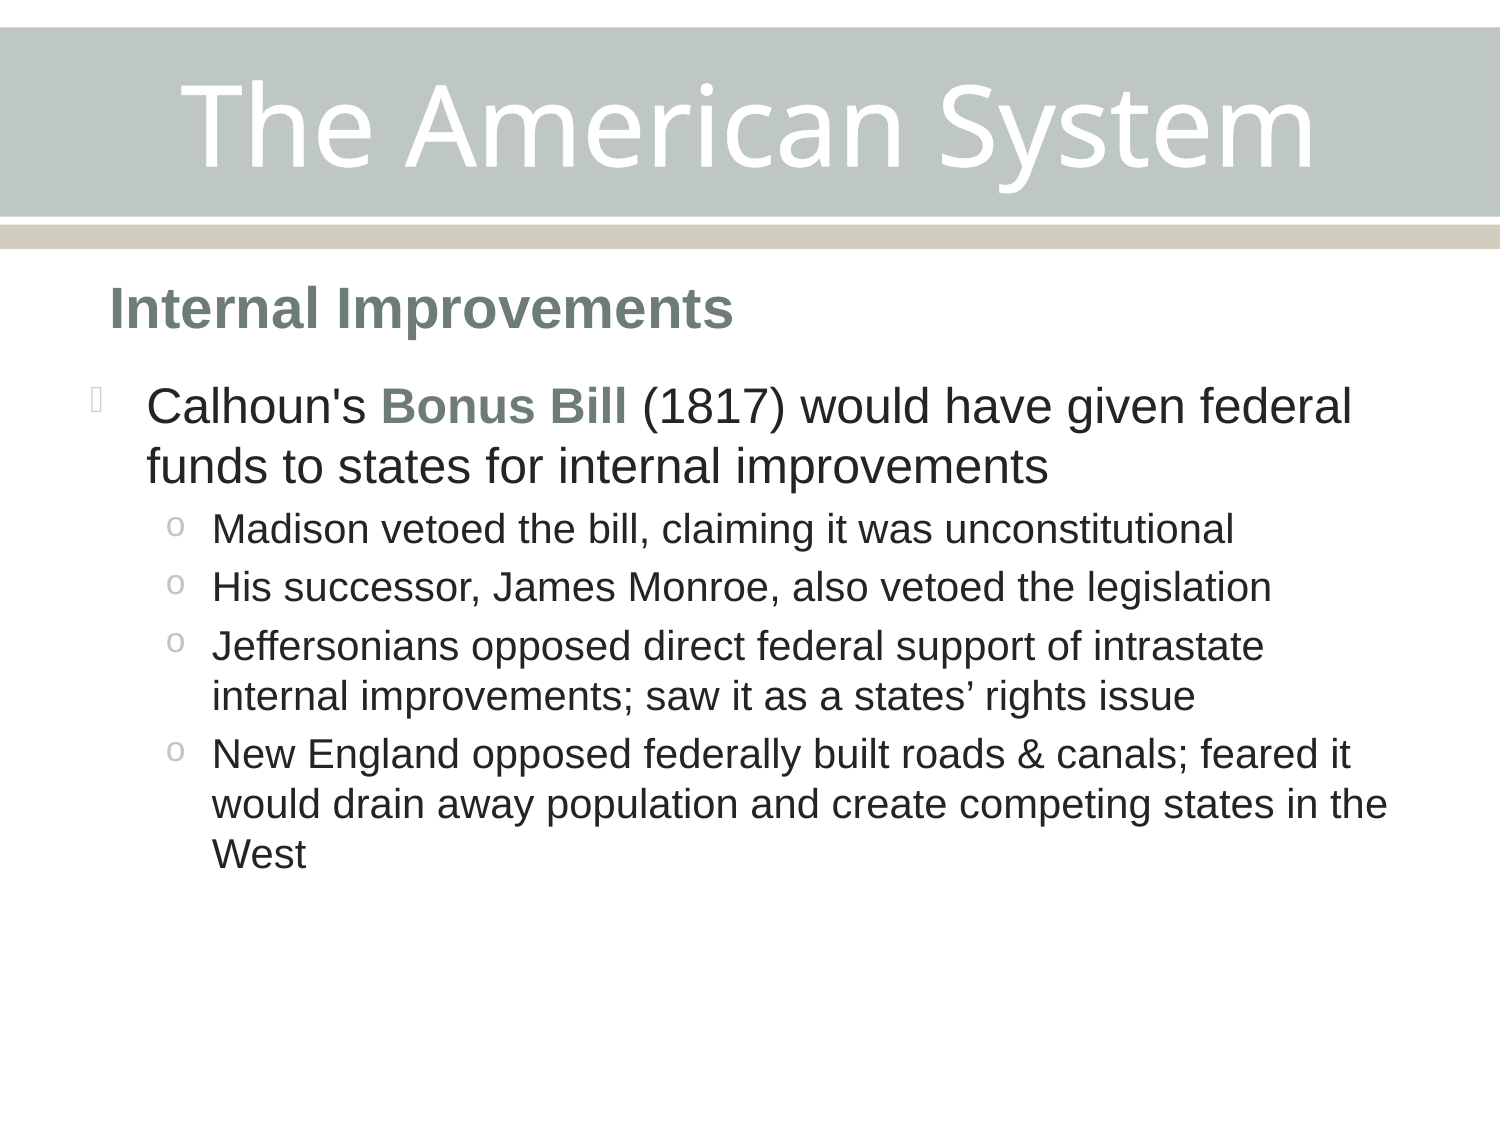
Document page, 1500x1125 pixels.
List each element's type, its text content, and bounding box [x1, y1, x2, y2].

title The American System [75, 29, 1425, 213]
list Internal Improvements Calhoun's Bonus Bill (1817) would have given federal funds to states for internal improvements Madison vetoed the bill, claiming it was unconstitutional His successor, James Monroe, also vetoed the legislation Jeffersonians opposed direct federal support of intrastate internal improvements; saw it as a states’ rights issue New England opposed federally built roads & canals; feared it would drain away population and create competing states in the West [75, 262, 1425, 1005]
